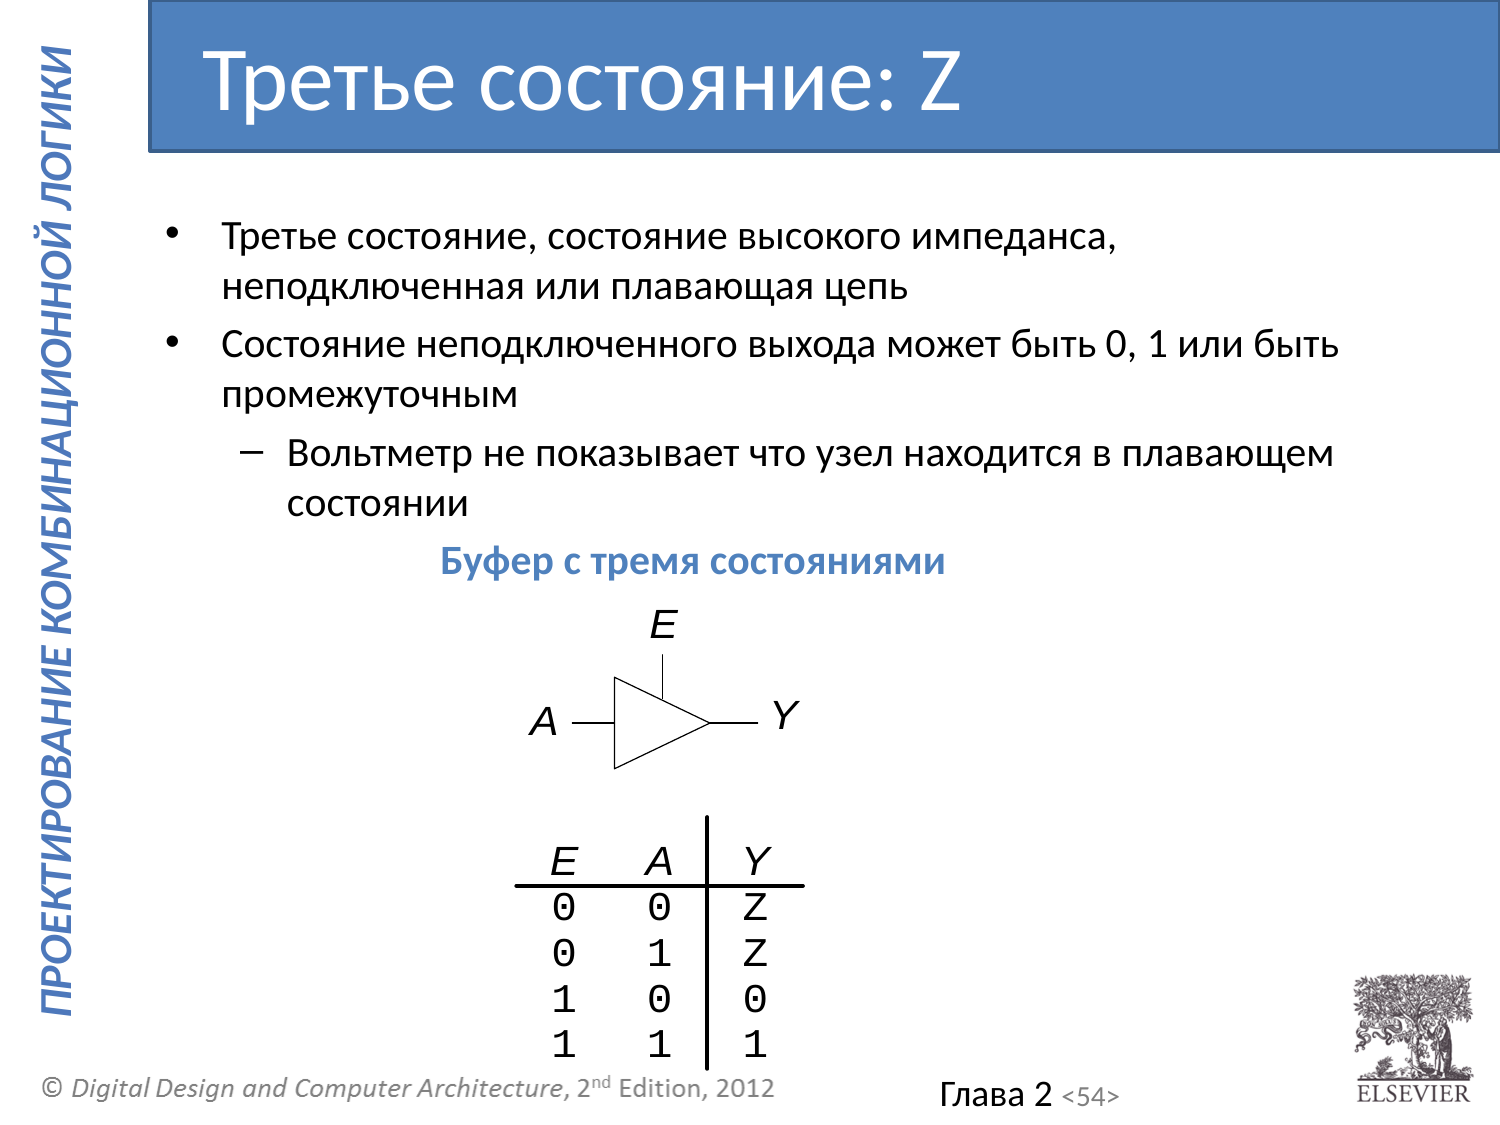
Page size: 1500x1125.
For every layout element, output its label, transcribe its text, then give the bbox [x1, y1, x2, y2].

text_box Третье состояние: Z [187, 11, 1488, 136]
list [490, 574, 838, 1098]
list Третье состояние, состояние высокого импеданса, неподключенная или плавающая цепь Состояние неподключенного выхода может быть 0, 1 или быть промежуточным Вольтметр не показывает что узел находится в плавающем состоянии Буфер с тремя состояниями [150, 200, 1388, 1013]
picture [0, 0, 1500, 1125]
